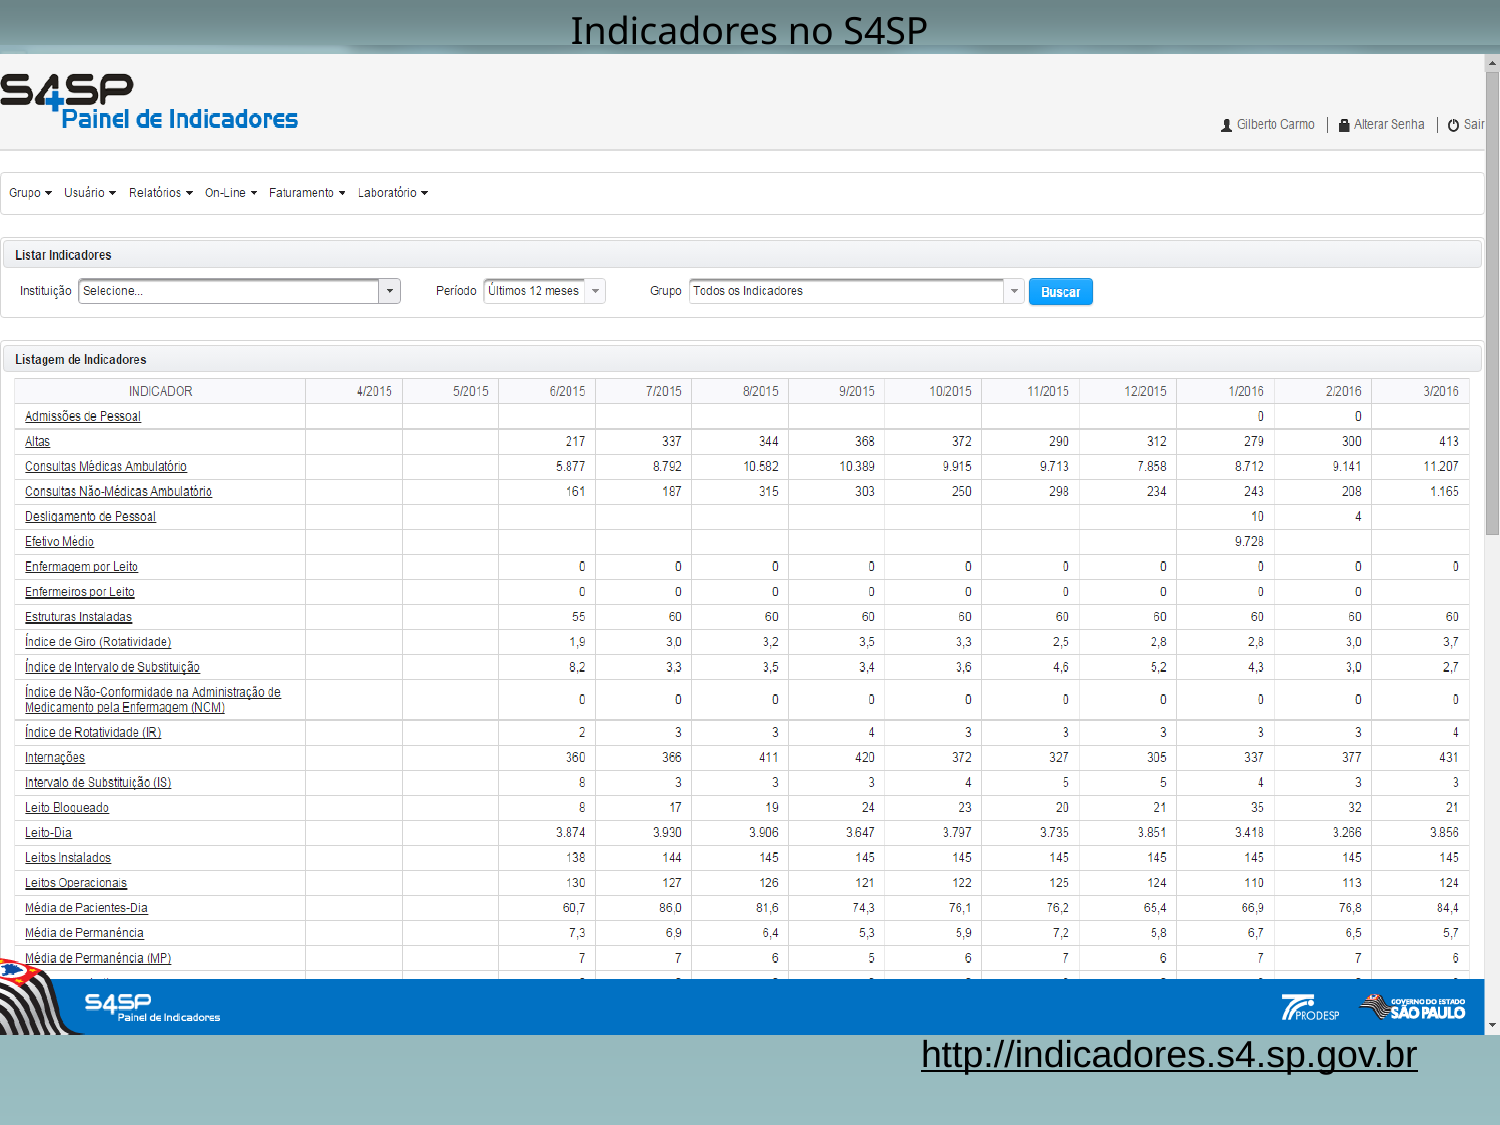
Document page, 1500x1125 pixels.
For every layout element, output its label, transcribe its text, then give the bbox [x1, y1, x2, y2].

text_box http://indicadores.s4.sp.gov.br [906, 1046, 1433, 1083]
text_box Indicadores no S4SP [0, 0, 1500, 45]
picture [0, 45, 1500, 1036]
